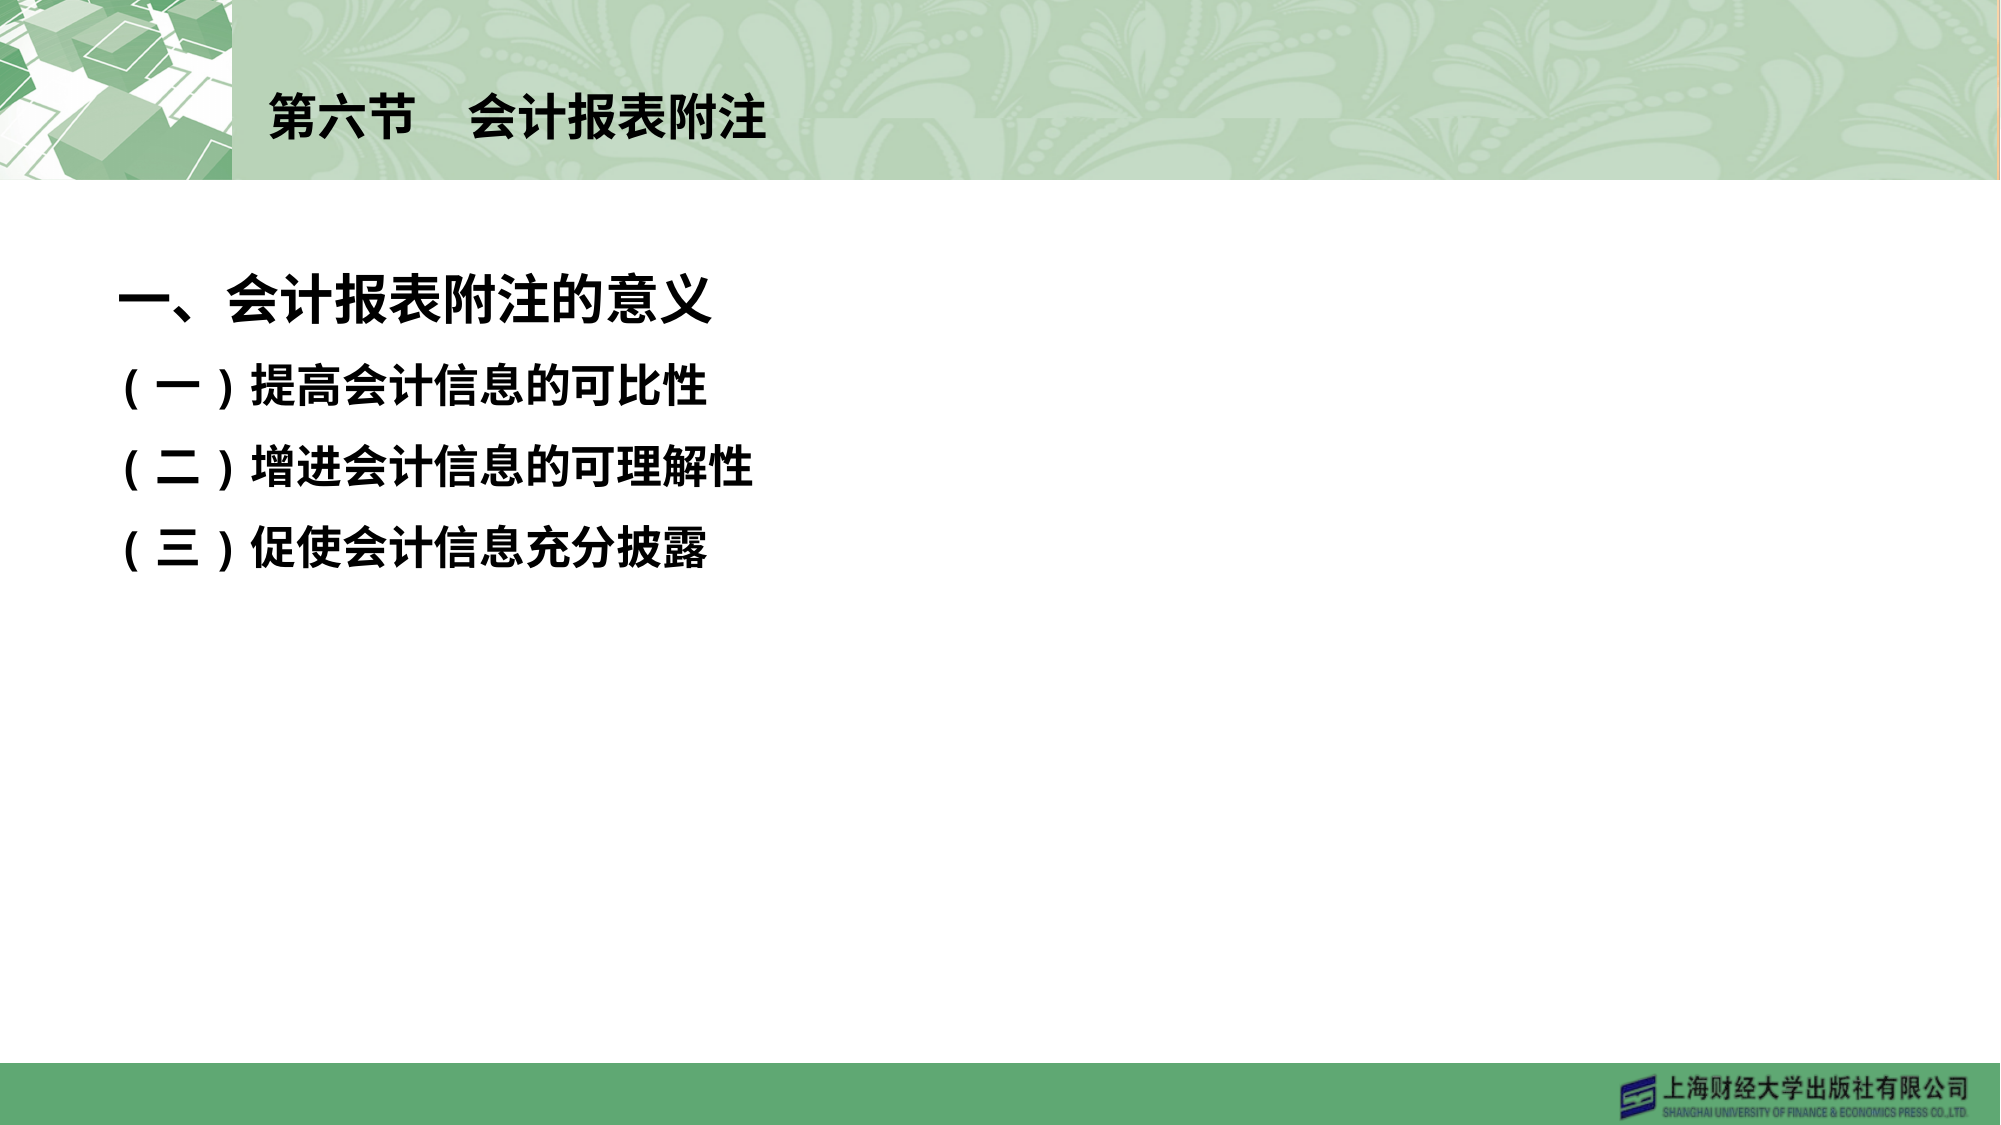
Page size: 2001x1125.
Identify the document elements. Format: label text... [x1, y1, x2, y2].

title 第六节 会计报表附注 [252, 64, 1609, 168]
list 一、会计报表附注的意义 (一)提高会计信息的可比性 (二)增进会计信息的可理解性 (三)促使会计信息充分披露 [102, 241, 1898, 1065]
picture [0, 0, 2001, 1125]
